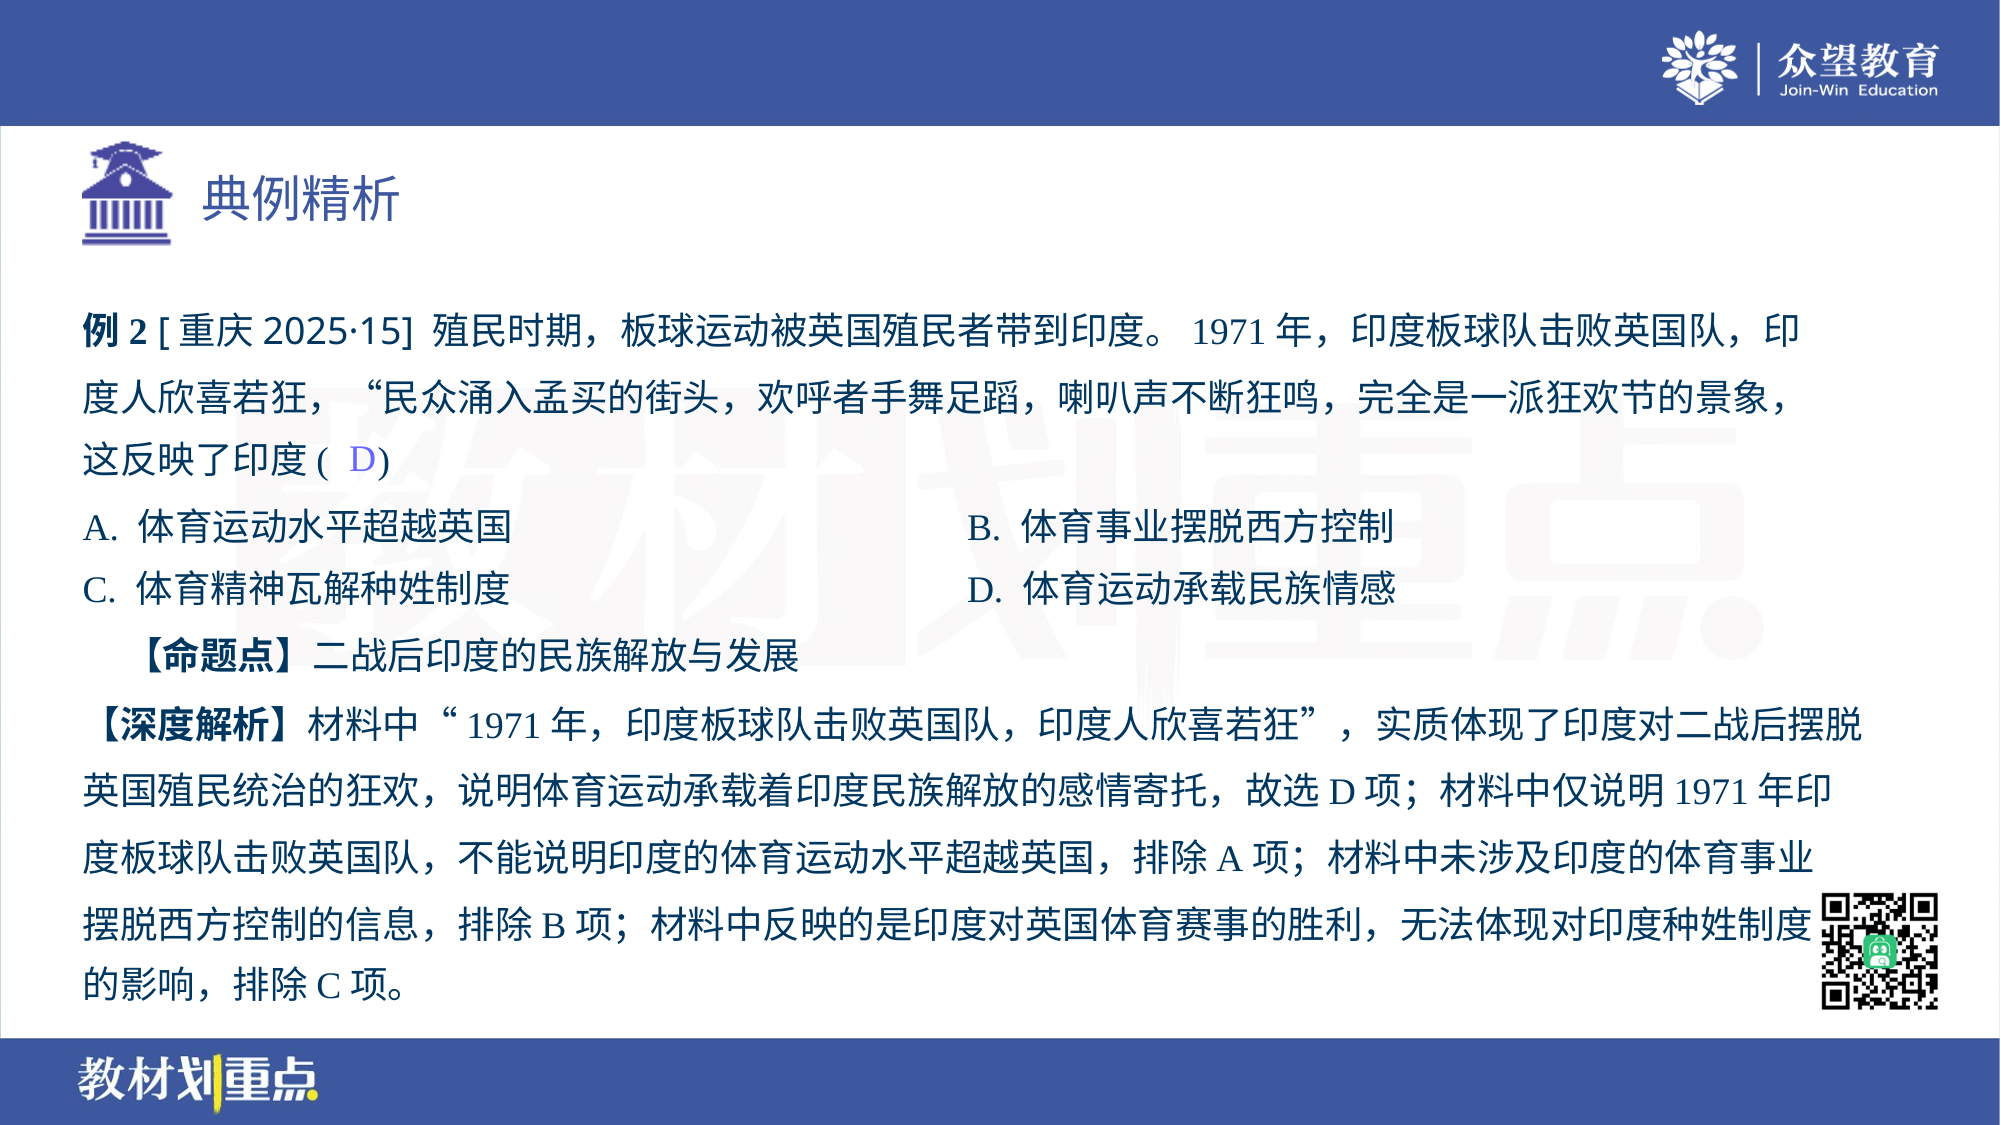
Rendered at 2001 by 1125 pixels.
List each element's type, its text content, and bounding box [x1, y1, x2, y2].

text_box A. 体育运动水平超越英国 B. 体育事业摆脱西方控制 C. 体育精神瓦解种姓制度 D. 体育运动承载民族情感 [82, 481, 1817, 604]
text_box 【命题点】二战后印度的民族解放与发展 [82, 612, 1817, 670]
text_box 例2 [重庆2025·15] 殖民时期，板球运动被英国殖民者带到印度。1971年，印度板球队击败英国队，印 度人欣喜若狂，“民众涌入孟买的街头，欢呼者手舞足蹈，喇叭声不断狂鸣，完全是一派狂欢节的景象， 这反映了印度( ) [82, 285, 1817, 475]
text_box 【深度解析】材料中“1971年，印度板球队击败英国队，印度人欣喜若狂”，实质体现了印度对二战后摆脱 英国殖民统治的狂欢，说明体育运动承载着印度民族解放的感情寄托，故选D项；材料中仅说明1971年印 度板球队击败英国队，不能说明印度的体育运动水平超越英国，排除A项；材料中未涉及印度的体育事业 摆脱西方控制的信息，排除B项；材料中反映的是印度对英国体育赛事的胜利，无法体现对印度种姓制度 的影响，排除C项。 [82, 678, 1817, 1001]
picture [0, 0, 2000, 1125]
text_box D [335, 416, 390, 474]
